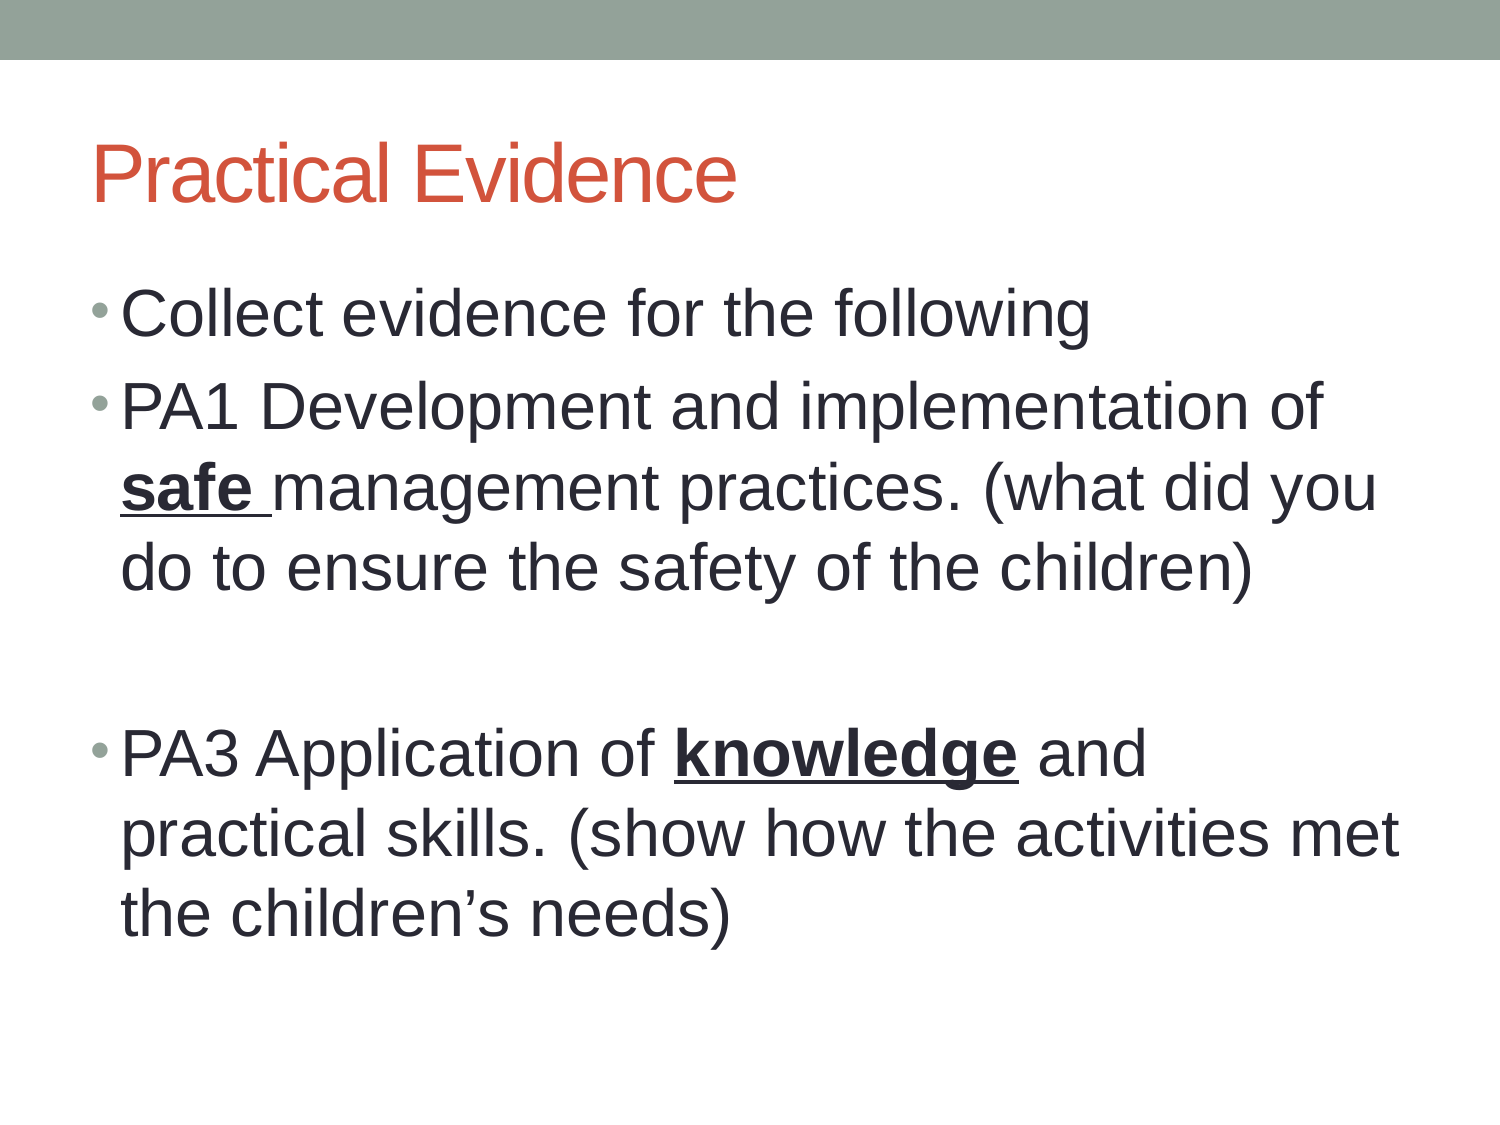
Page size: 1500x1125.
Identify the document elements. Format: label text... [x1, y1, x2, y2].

title Practical Evidence [75, 87, 1425, 250]
list Collect evidence for the following PA1 Development and implementation of safe management practices. (what did you do to ensure the safety of the children) PA3 Application of knowledge and practical skills. (show how the activities met the children’s needs) [75, 262, 1425, 1063]
